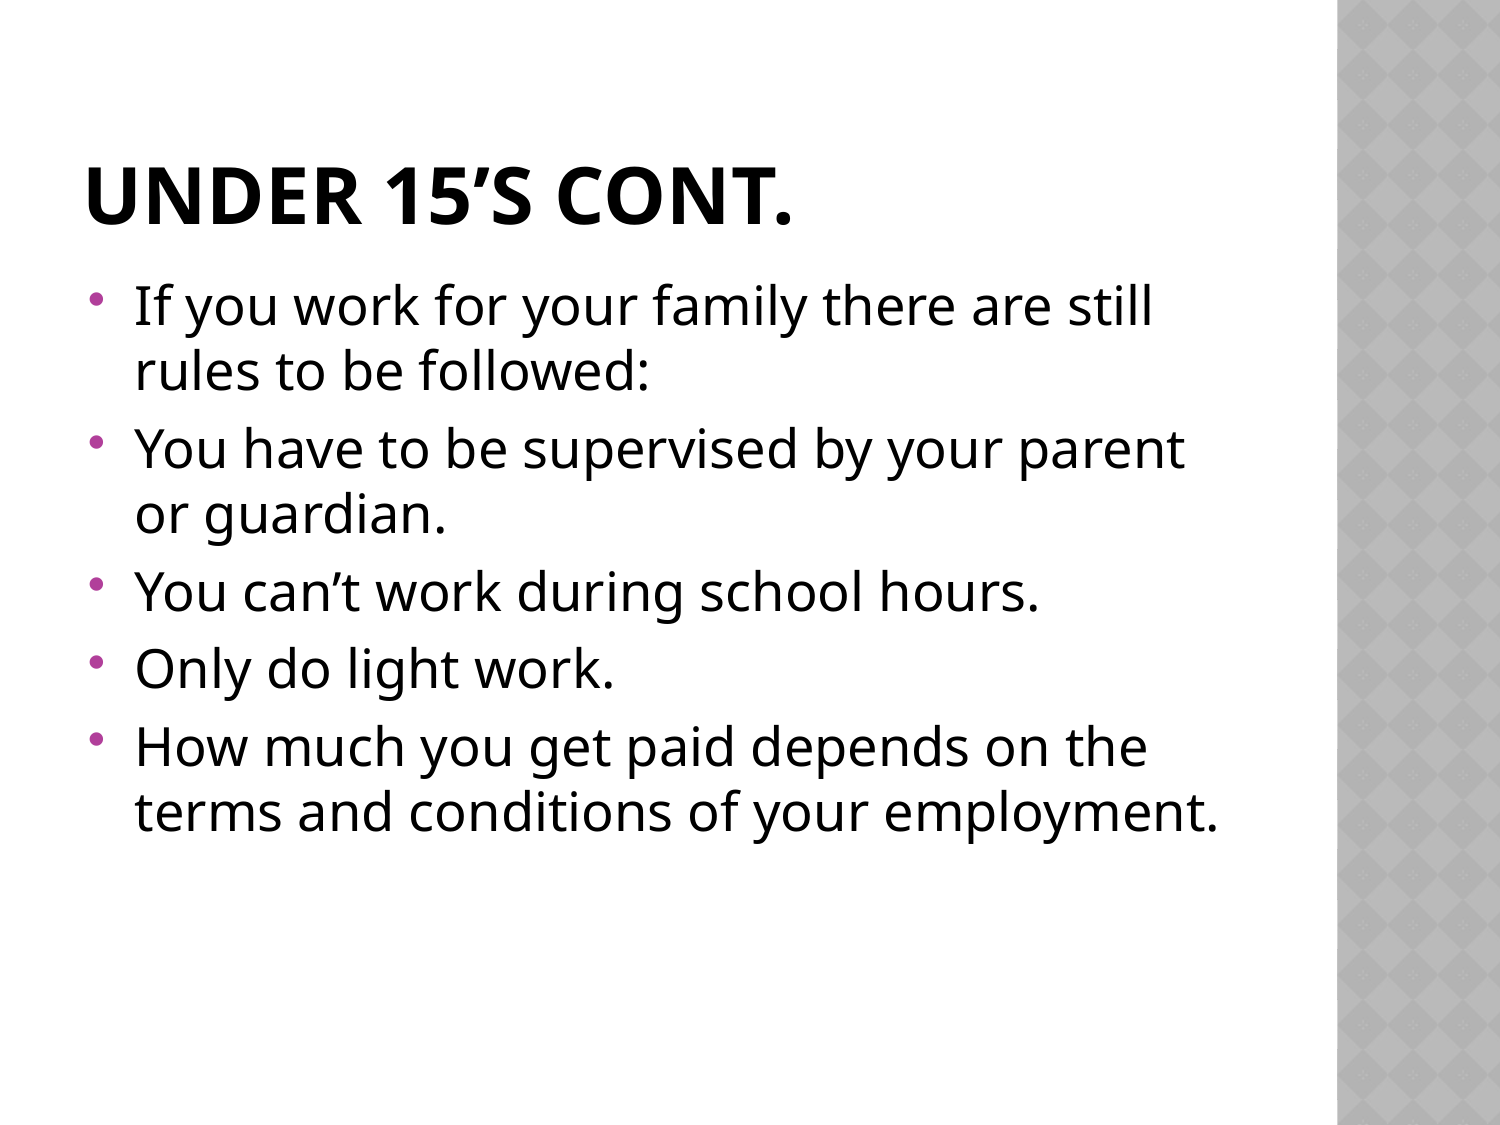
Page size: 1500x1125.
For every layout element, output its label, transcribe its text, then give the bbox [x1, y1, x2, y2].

list If you work for your family there are still rules to be followed: You have to be supervised by your parent or guardian. You can’t work during school hours. Only do light work. How much you get paid depends on the terms and conditions of your employment. [75, 264, 1263, 1059]
title Under 15’s cont. [75, 52, 1263, 240]
